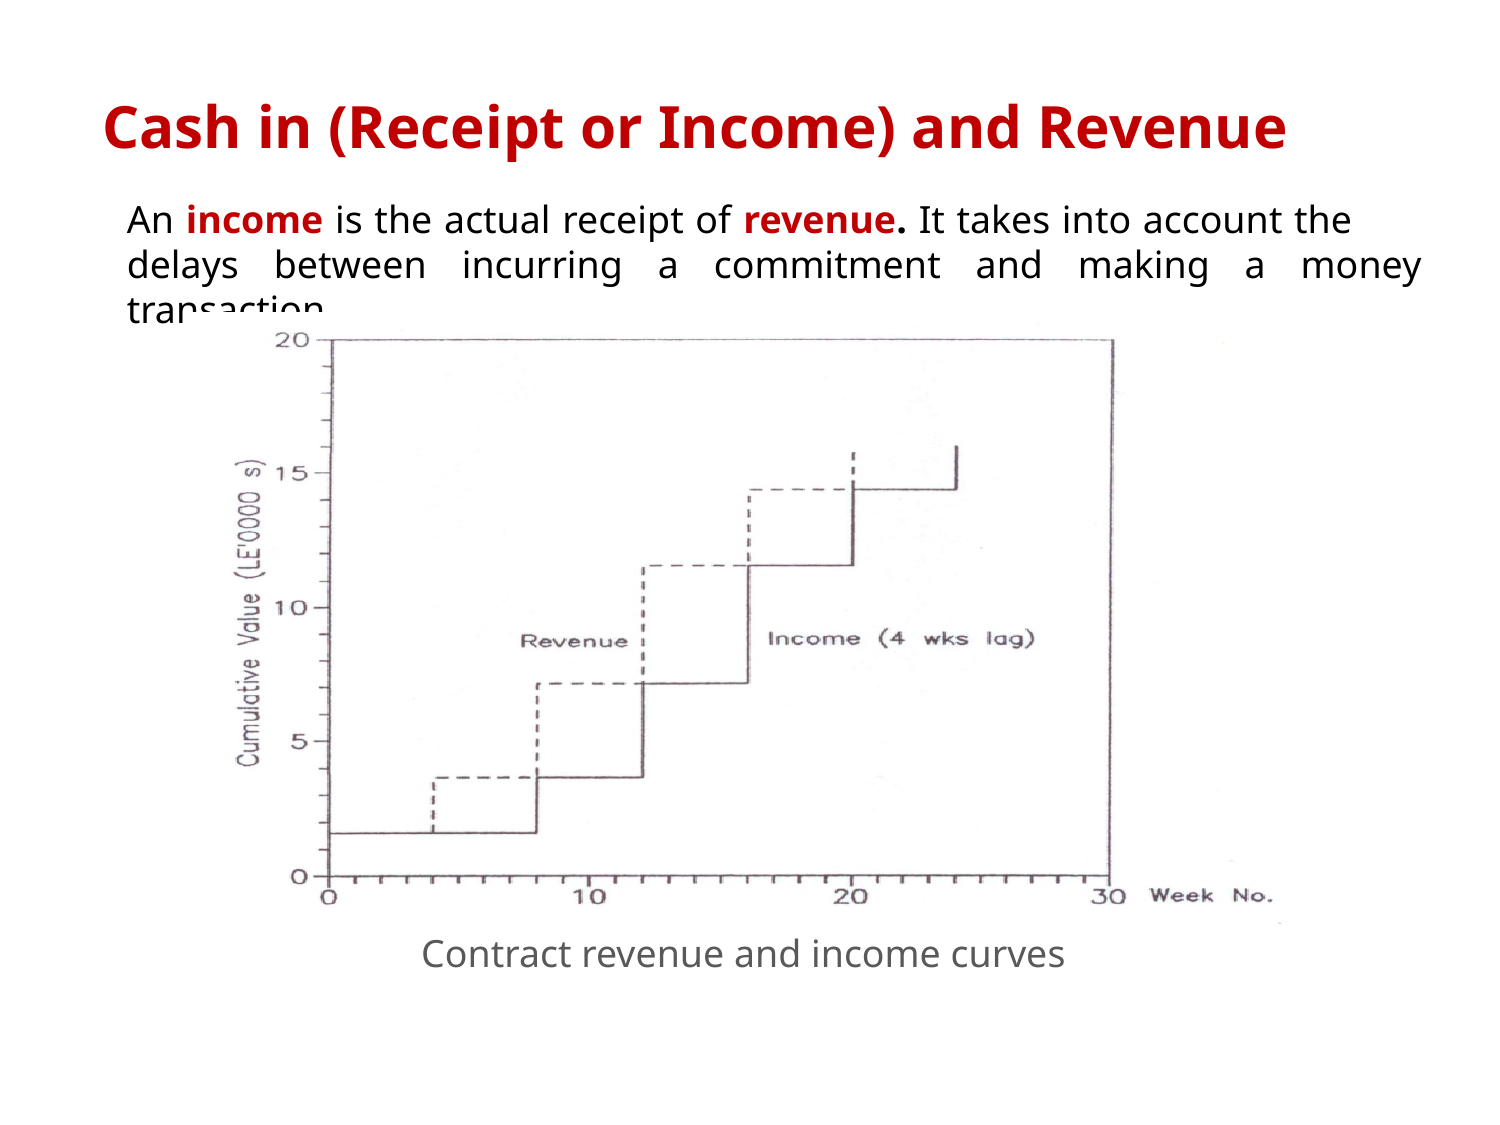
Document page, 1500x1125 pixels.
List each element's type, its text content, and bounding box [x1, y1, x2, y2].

text_box Cash in (Receipt or Income) and Revenue [102, 90, 1350, 175]
list An income is the actual receipt of revenue. It takes into account the delays between incurring a commitment and making a money transaction. [112, 188, 1438, 297]
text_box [187, 312, 1301, 976]
